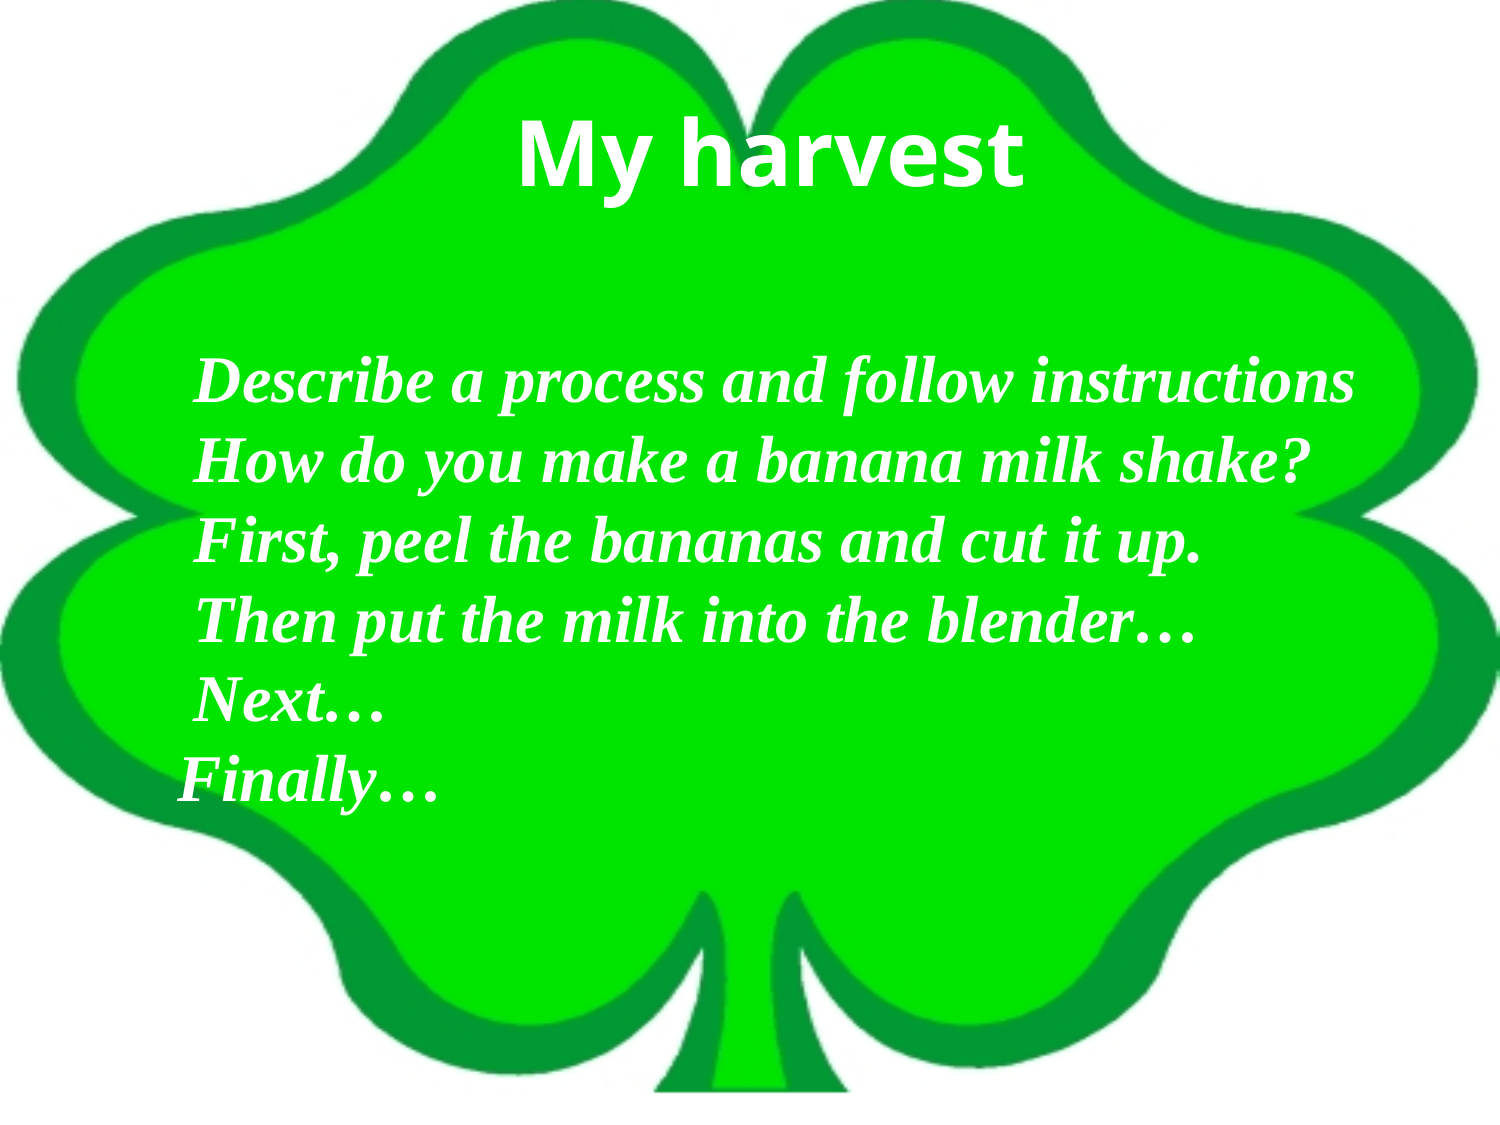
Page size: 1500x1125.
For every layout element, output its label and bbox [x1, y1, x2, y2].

picture [0, 0, 1500, 1125]
text_box [249, 487, 1413, 752]
text_box [249, 262, 1413, 487]
